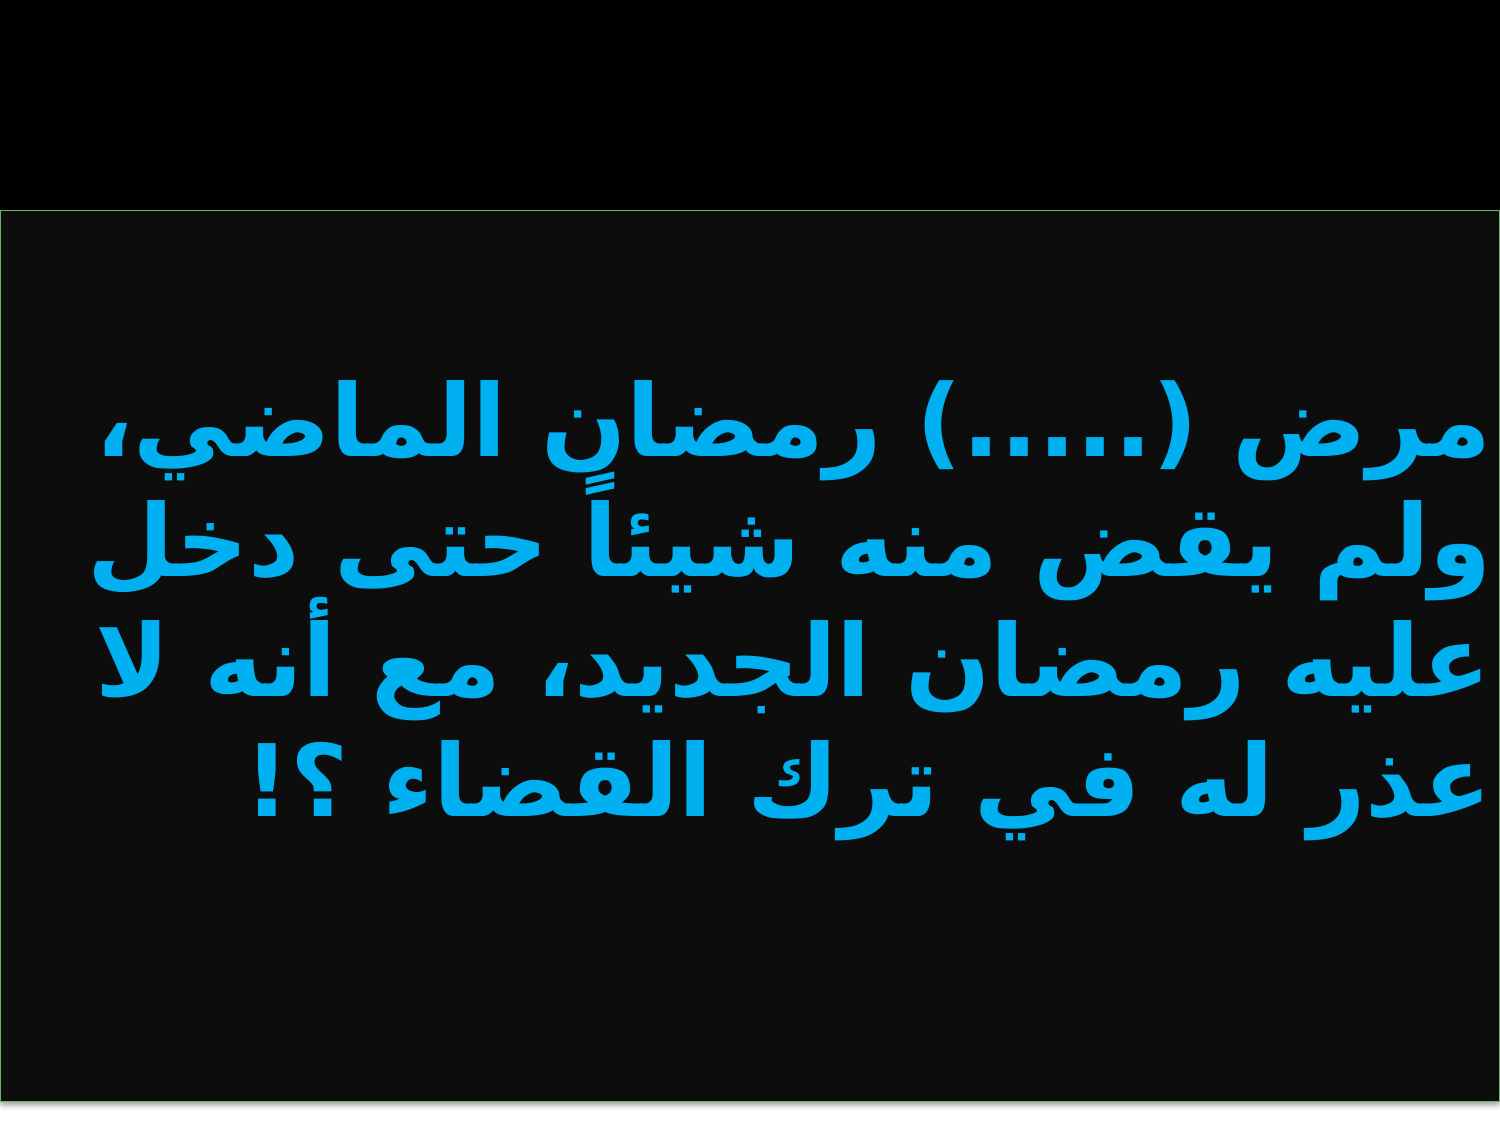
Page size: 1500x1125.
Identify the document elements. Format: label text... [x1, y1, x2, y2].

title مرض (.....) رمضان الماضي، ولم يقض منه شيئاً حتى دخل عليه رمضان الجديد، مع أنه لا عذر له في ترك القضاء ؟! [0, 210, 1500, 1102]
